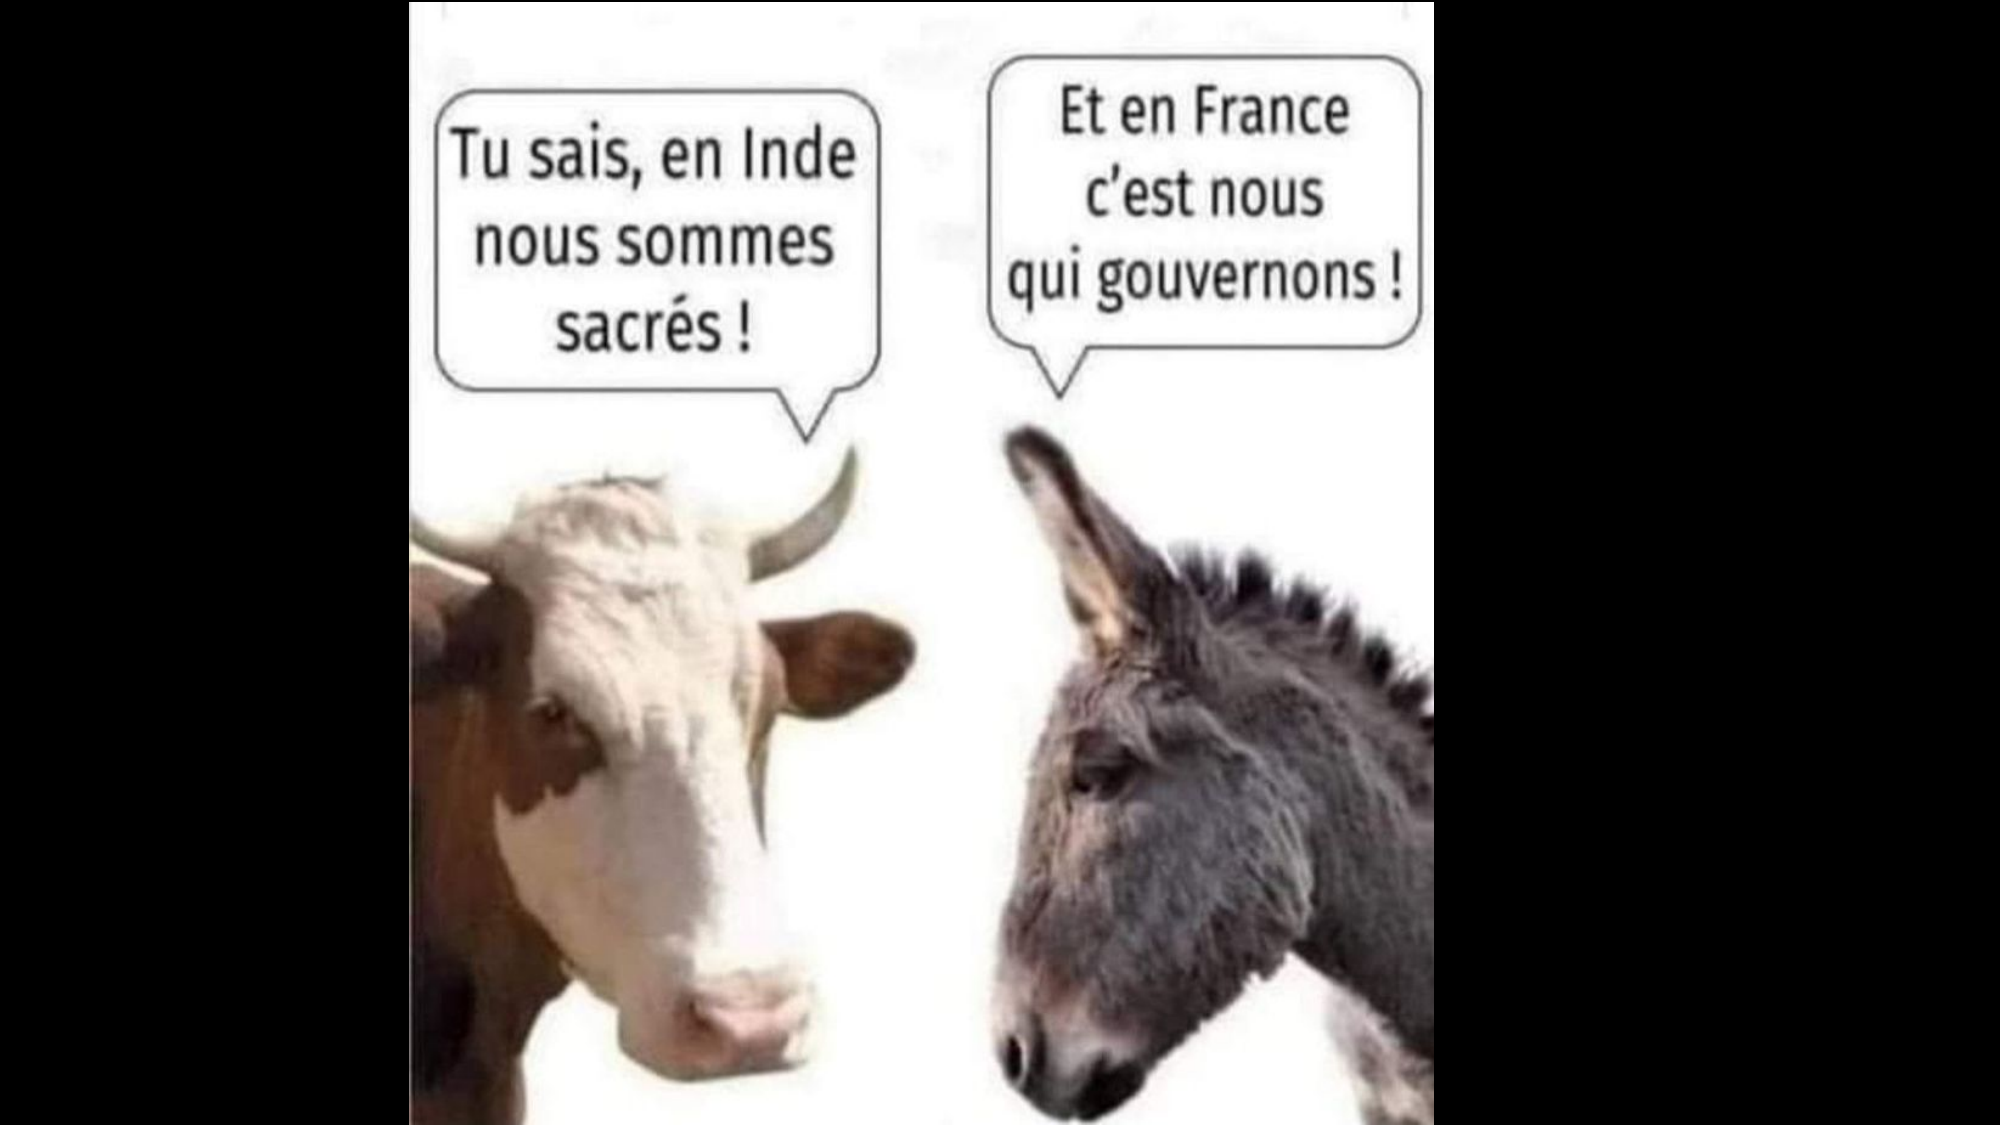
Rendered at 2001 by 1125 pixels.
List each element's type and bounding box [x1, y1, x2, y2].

list [409, 2, 1434, 1125]
